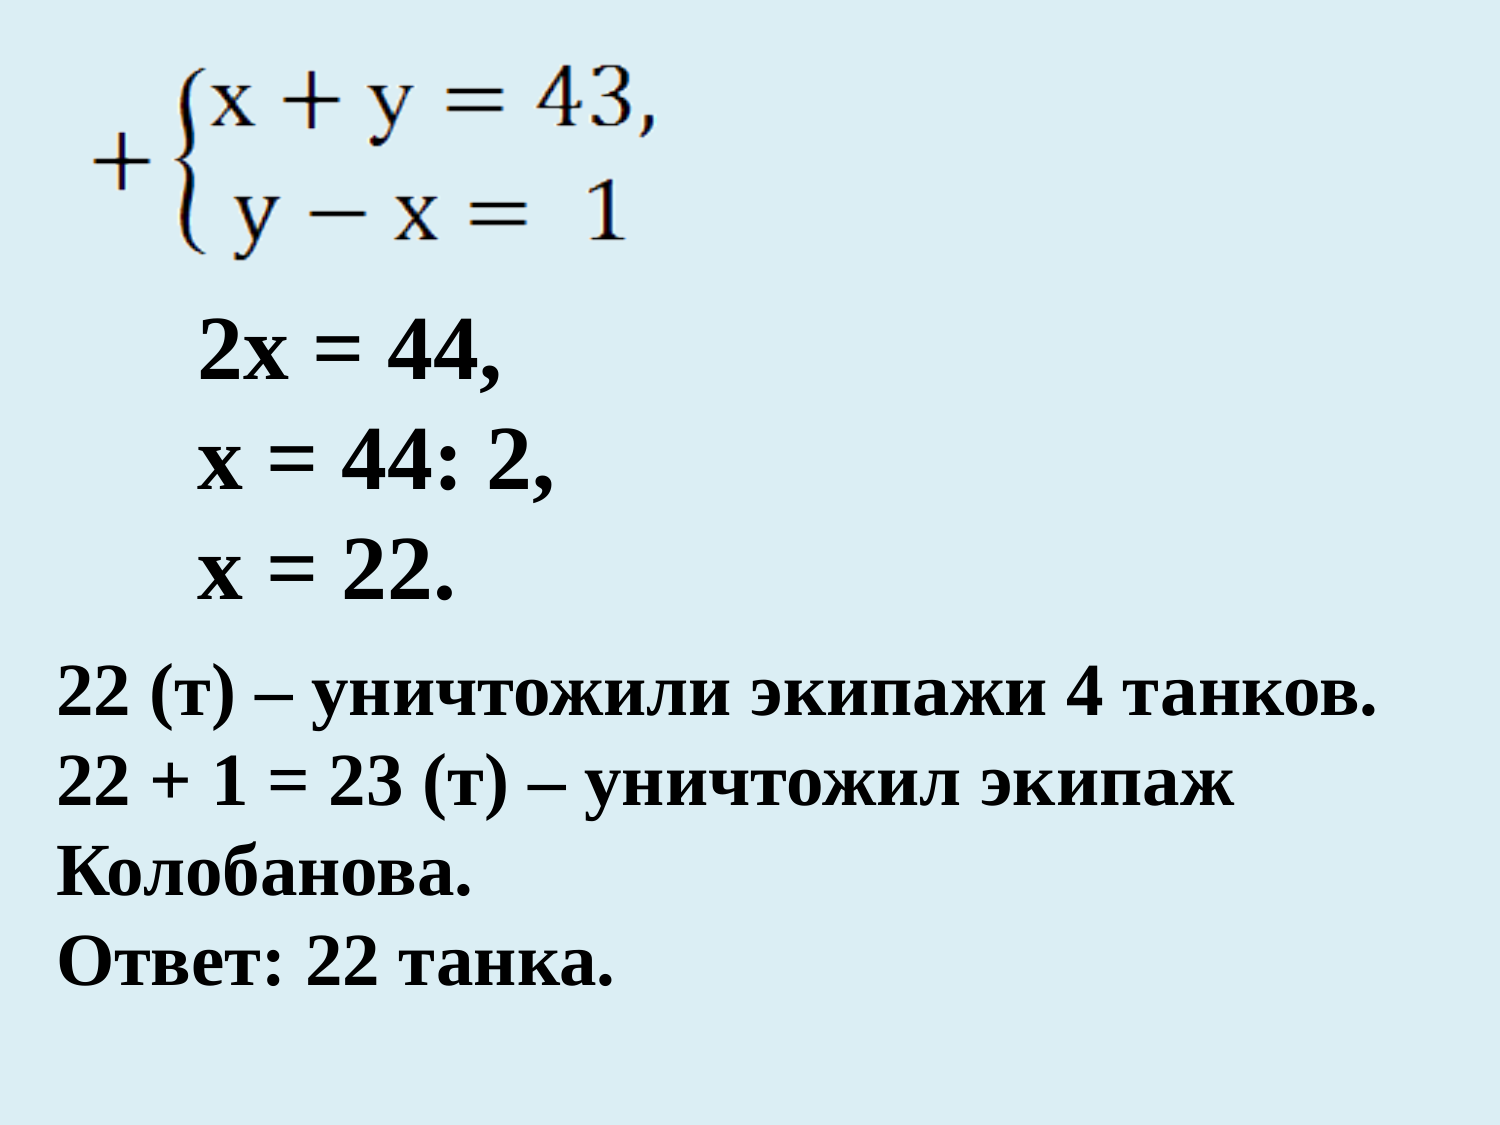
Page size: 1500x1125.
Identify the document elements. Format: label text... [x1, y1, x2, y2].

picture [88, 54, 658, 280]
text_box 22 (т) – уничтожили экипажи 4 танков. 22 + 1 = 23 (т) – уничтожил экипаж Колобанова. Ответ: 22 танка. [41, 633, 1435, 1009]
text_box 2х = 44, х = 44: 2, х = 22. [182, 287, 597, 626]
